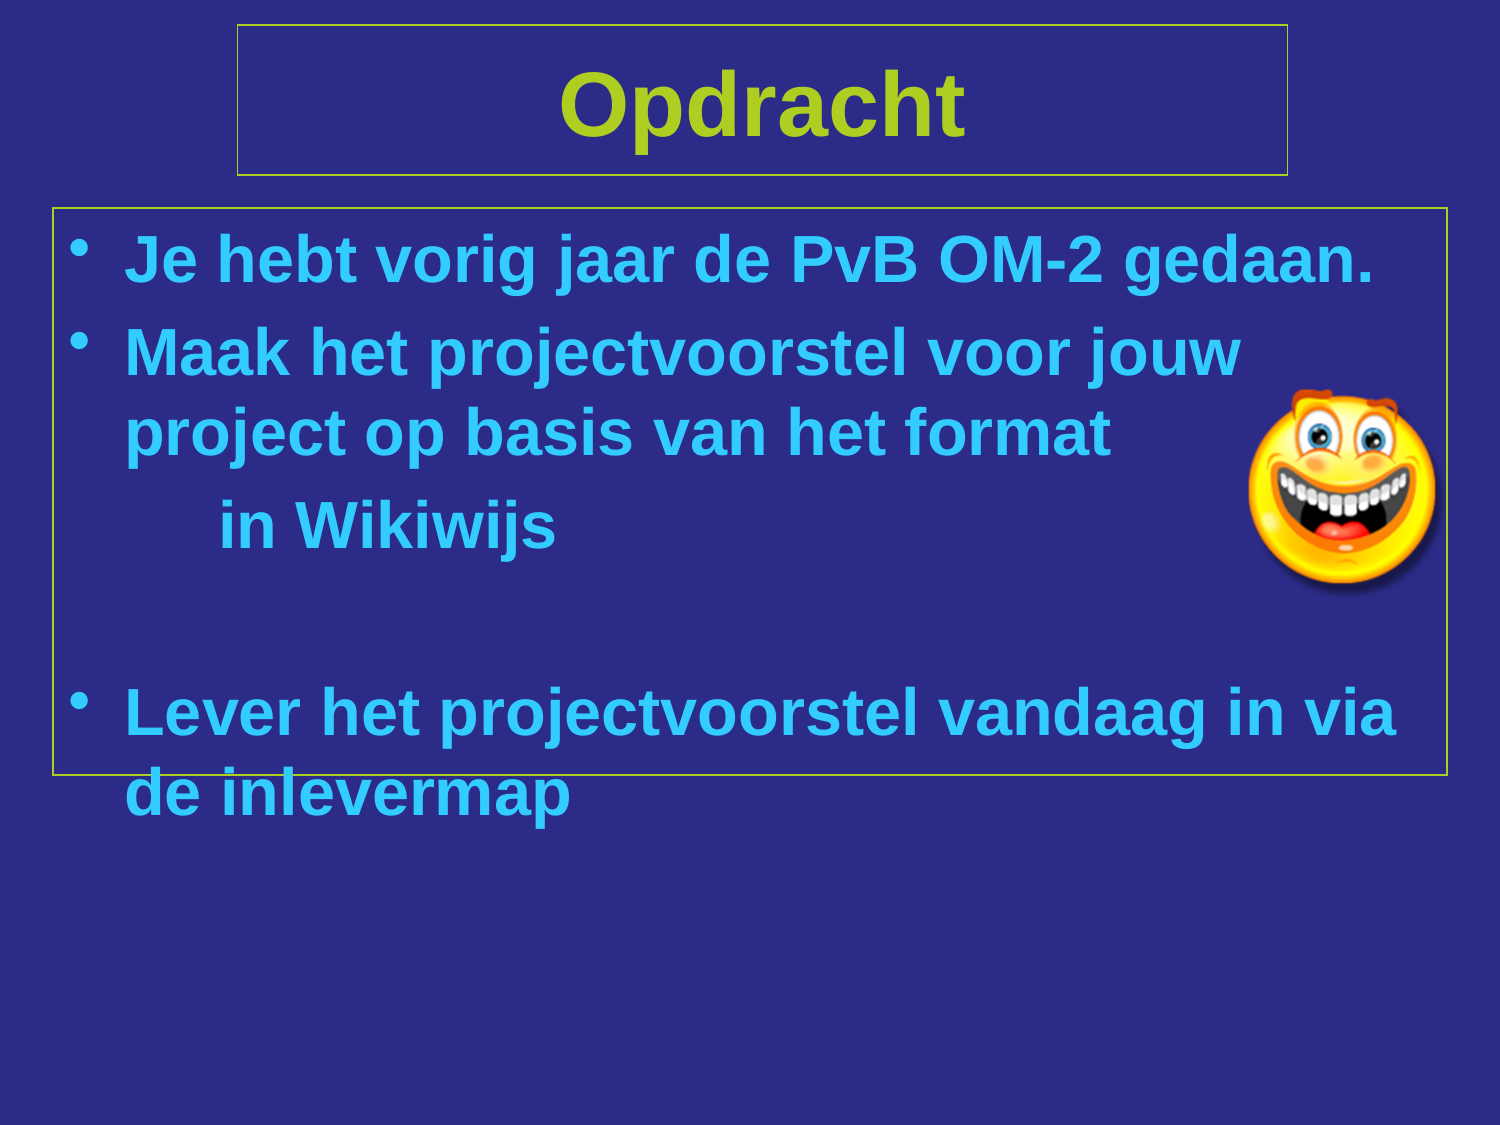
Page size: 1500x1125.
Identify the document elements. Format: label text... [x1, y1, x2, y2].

picture [1233, 385, 1447, 598]
list Je hebt vorig jaar de PvB OM-2 gedaan. Maak het projectvoorstel voor jouw project op basis van het format in Wikiwijs Lever het projectvoorstel vandaag in via de inlevermap [52, 207, 1448, 776]
title Opdracht [237, 24, 1288, 176]
